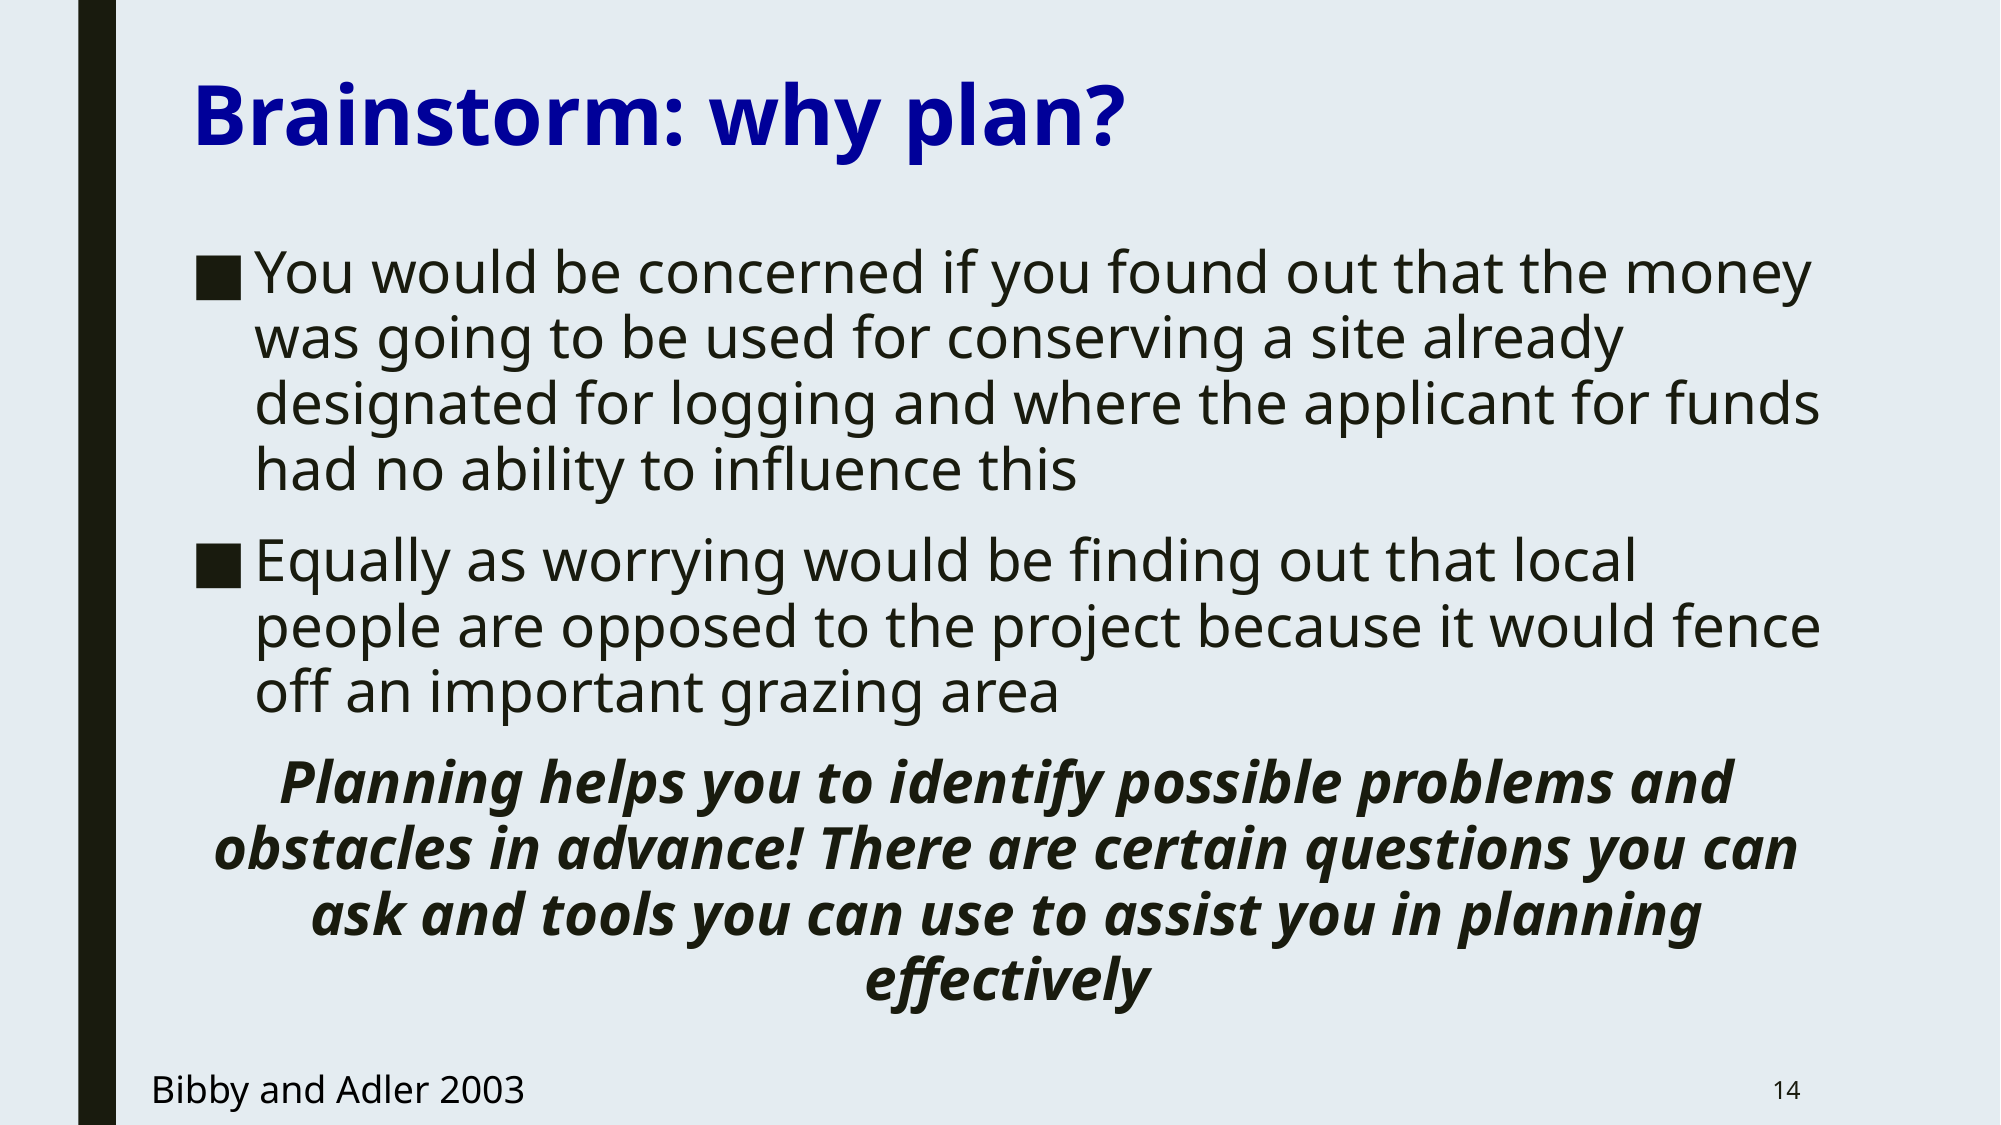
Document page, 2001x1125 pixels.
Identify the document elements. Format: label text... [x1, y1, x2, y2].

text_box Brainstorm: why plan? [176, 67, 1839, 234]
slide_number 14 [1553, 1058, 1816, 1125]
text_box You would be concerned if you found out that the money was going to be used for conserving a site already designated for logging and where the applicant for funds had no ability to influence this Equally as worrying would be finding out that local people are opposed to the project because it would fence off an important grazing area Planning helps you to identify possible problems and obstacles in advance! There are certain questions you can ask and tools you can use to assist you in planning effectively [176, 234, 1839, 1031]
text_box Bibby and Adler 2003 [136, 1058, 1089, 1119]
